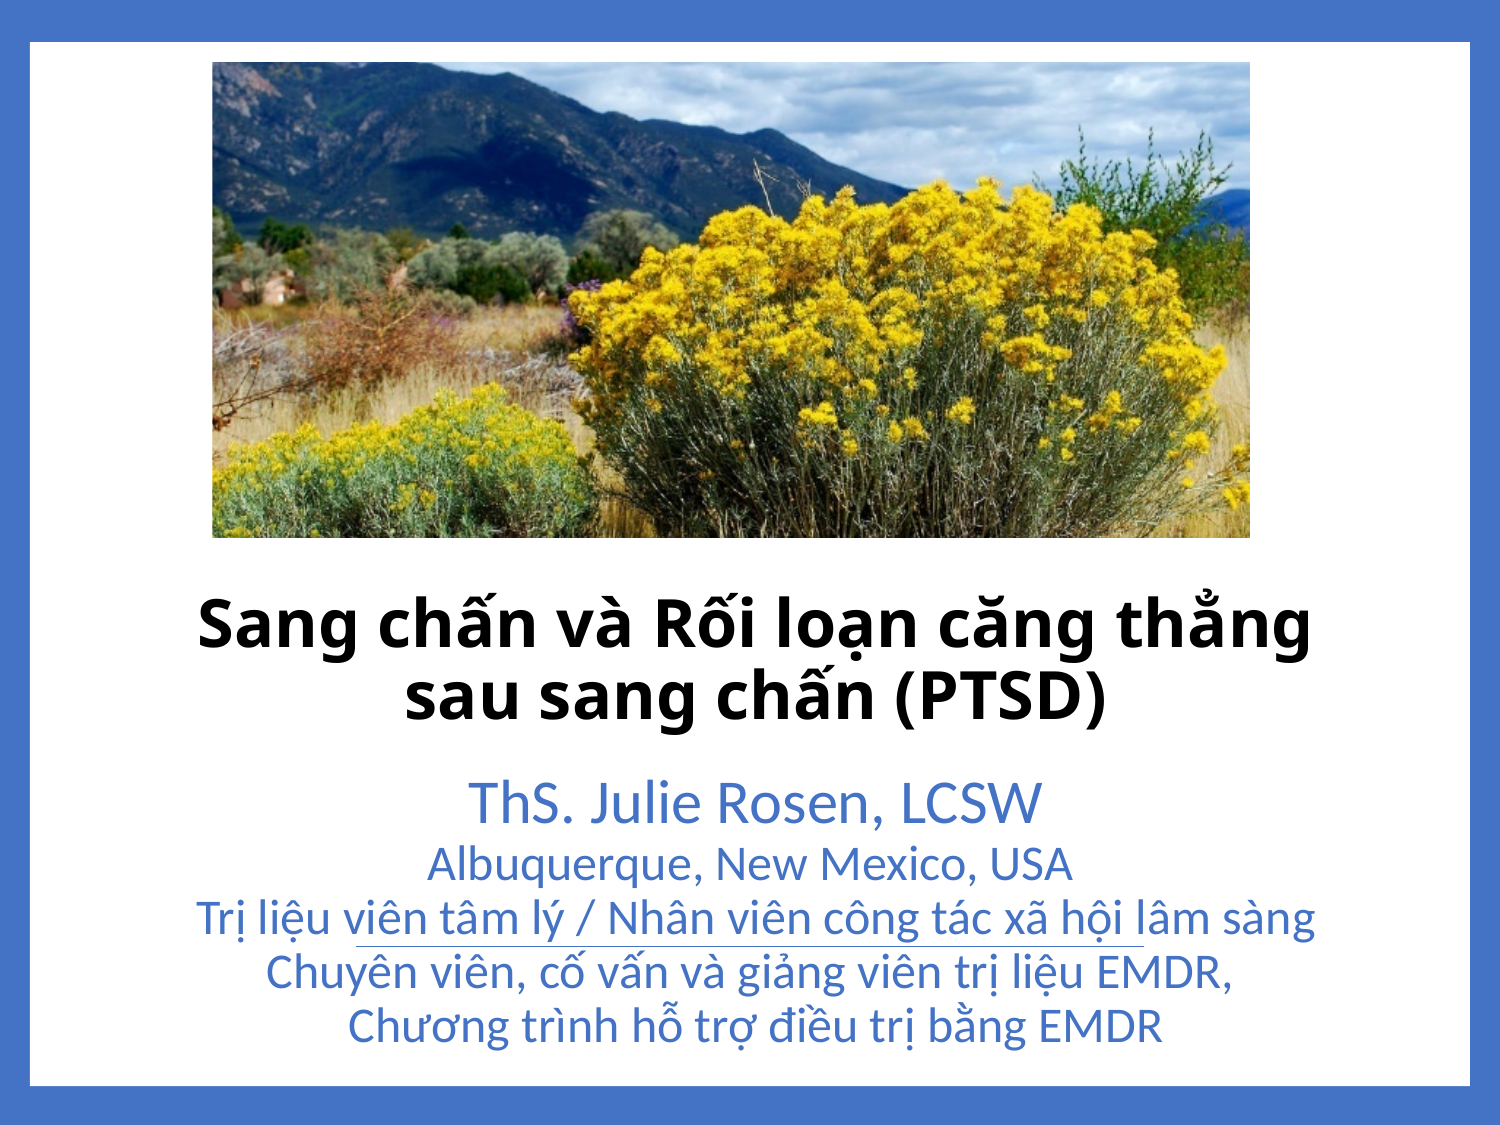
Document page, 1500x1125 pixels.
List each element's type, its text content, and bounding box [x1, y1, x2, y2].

title Sang chấn và Rối loạn căng thẳng sau sang chấn (PTSD) [142, 541, 1370, 742]
text_box [0, 0, 1500, 1125]
subtitle ThS. Julie Rosen, LCSW Albuquerque, New Mexico, USA Trị liệu viên tâm lý / Nhân viên công tác xã hội lâm sàng Chuyên viên, cố vấn và giảng viên trị liệu EMDR, Chương trình hỗ trợ điều trị bằng EMDR [125, 762, 1388, 1083]
picture [212, 62, 1250, 538]
text_box [29, 41, 1471, 1087]
